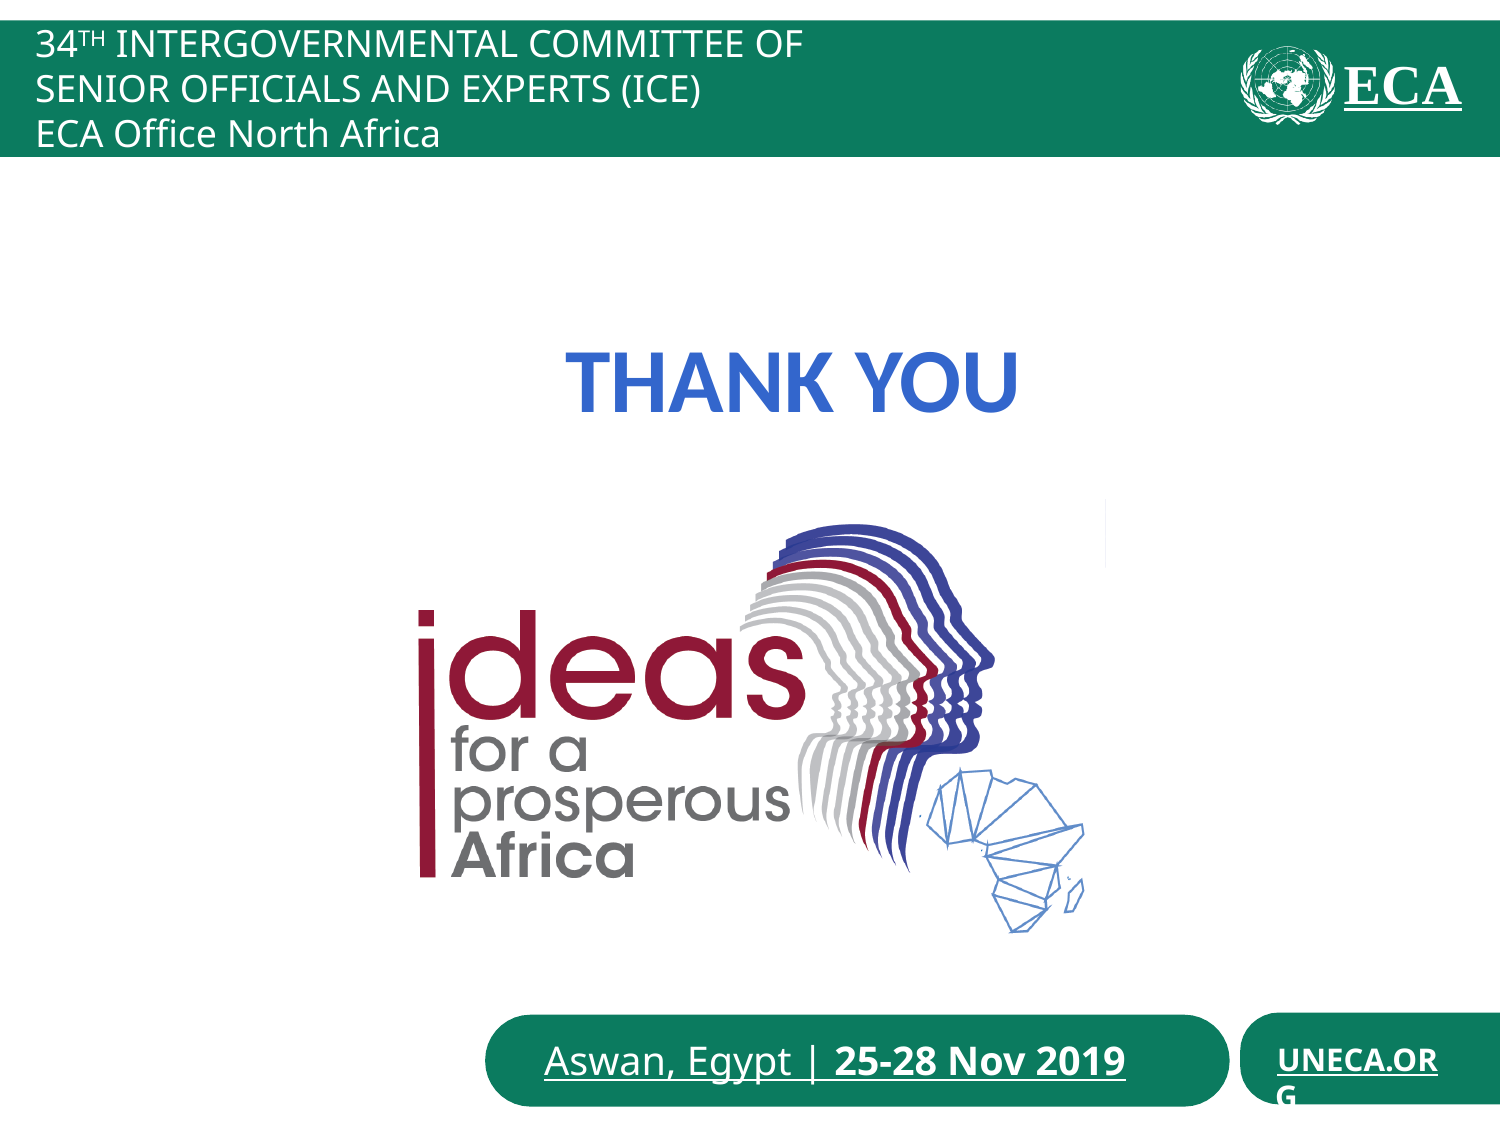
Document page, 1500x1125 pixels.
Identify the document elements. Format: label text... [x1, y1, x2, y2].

picture [387, 499, 1106, 948]
list THANK YOU [300, 313, 1288, 450]
picture [1240, 46, 1335, 125]
